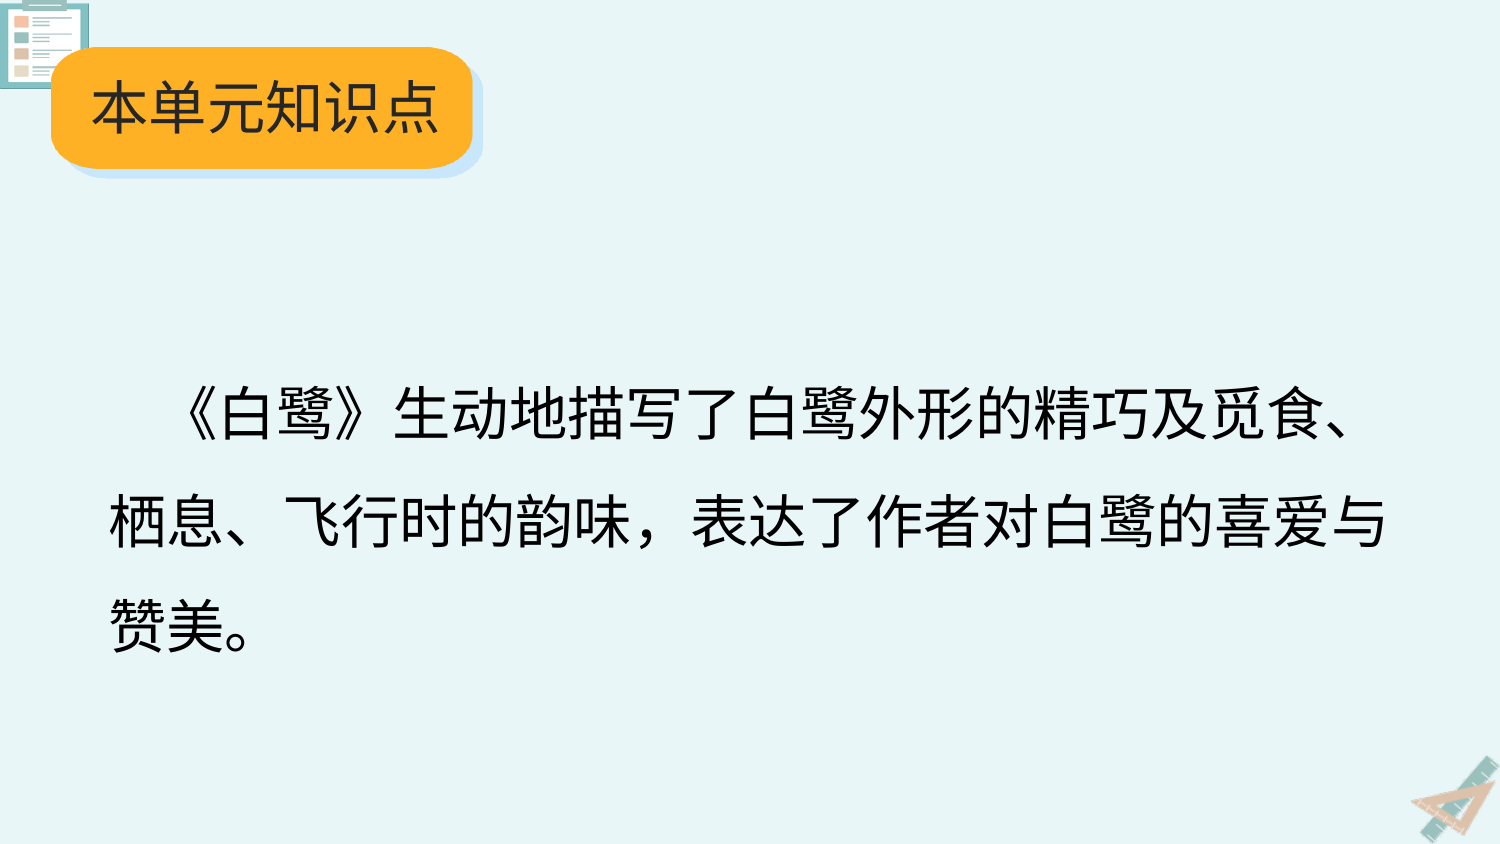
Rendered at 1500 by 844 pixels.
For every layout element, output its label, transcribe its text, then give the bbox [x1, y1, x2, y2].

picture [0, 0, 483, 179]
text_box 《白鹭》生动地描写了白鹭外形的精巧及觅食、栖息、飞行时的韵味，表达了作者对白鹭的喜爱与赞美。 [96, 309, 1403, 666]
picture [1411, 755, 1500, 844]
